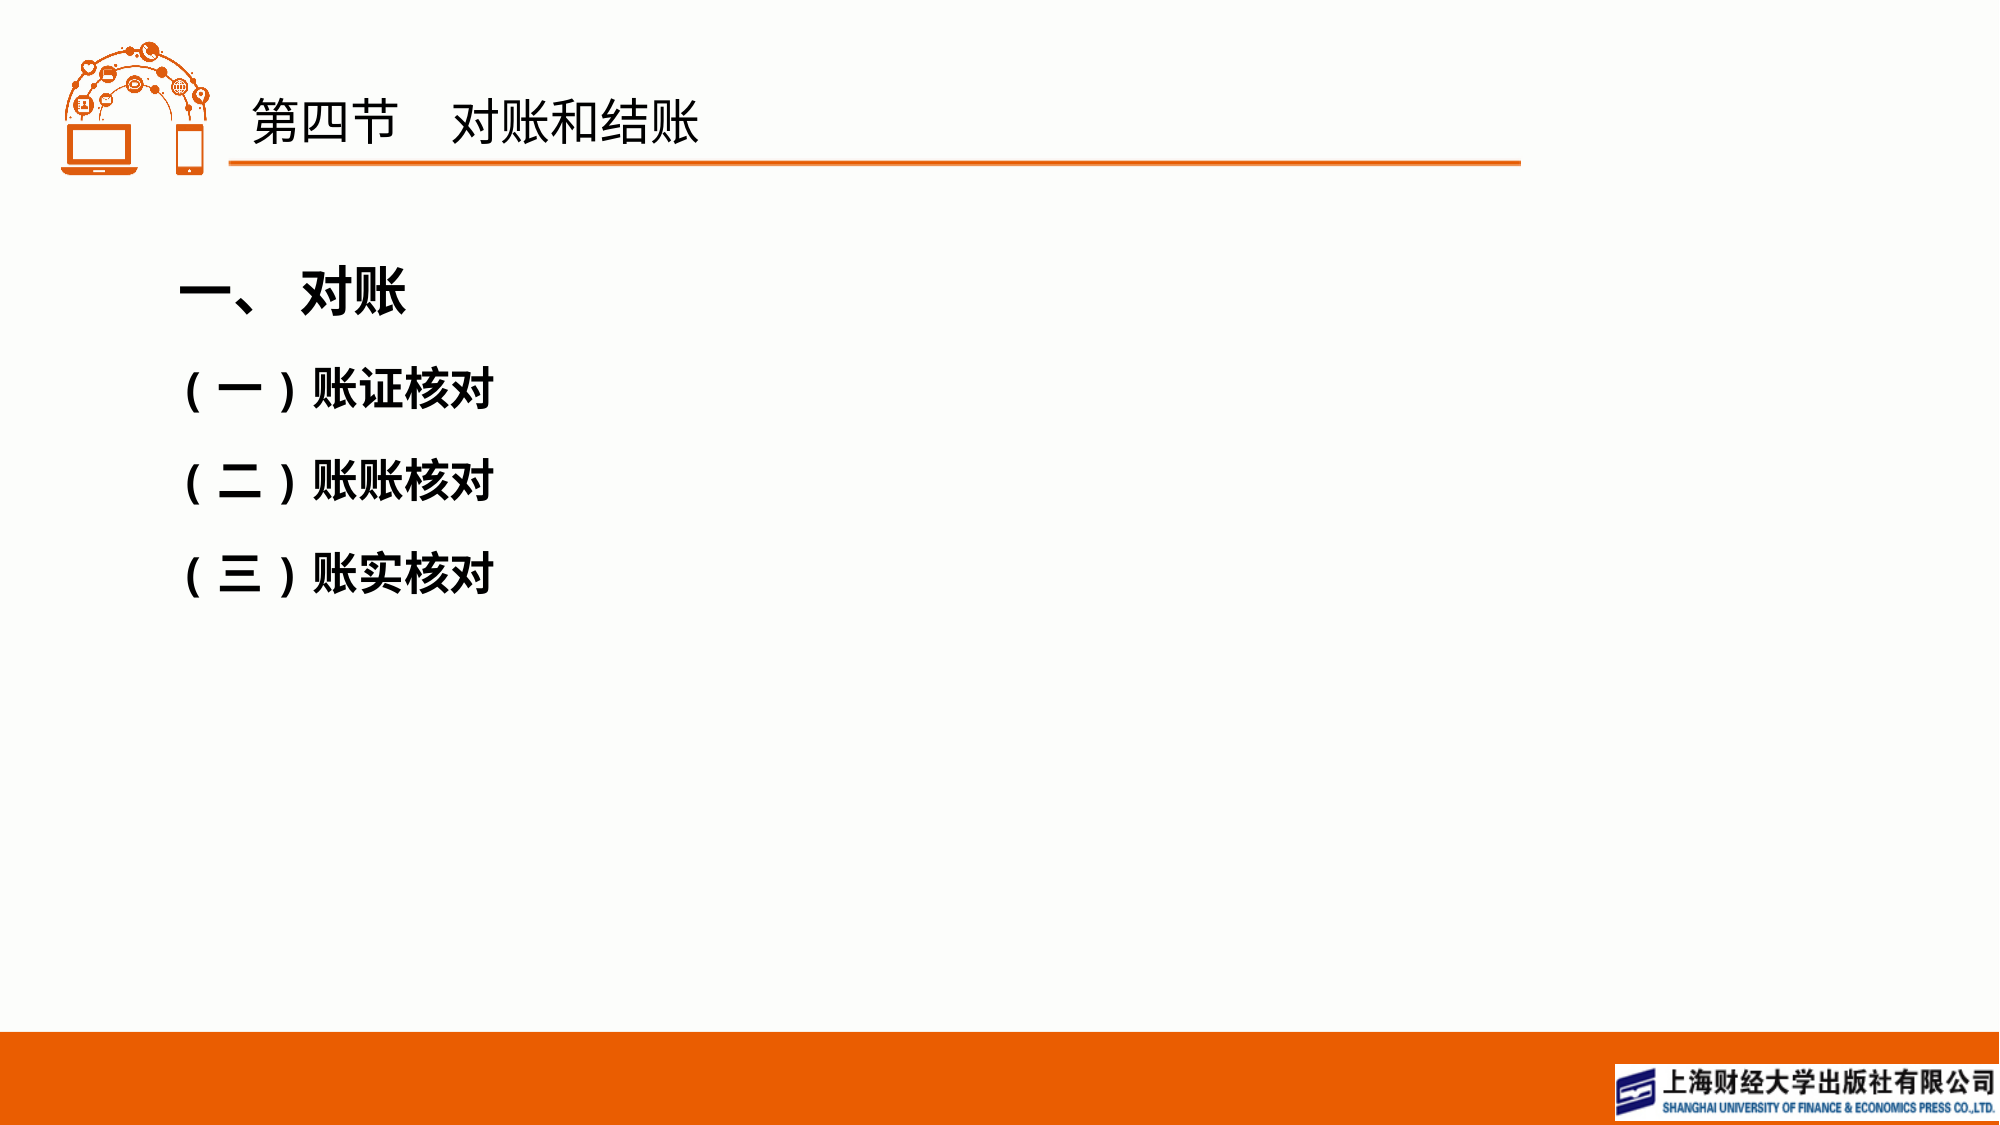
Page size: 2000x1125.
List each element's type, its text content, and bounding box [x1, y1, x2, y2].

title 第四节 对账和结账 [235, 82, 1605, 189]
picture [0, 0, 2000, 1125]
list 一、 对账 (一)账证核对 (二)账账核对 (三)账实核对 [163, 227, 1826, 1049]
